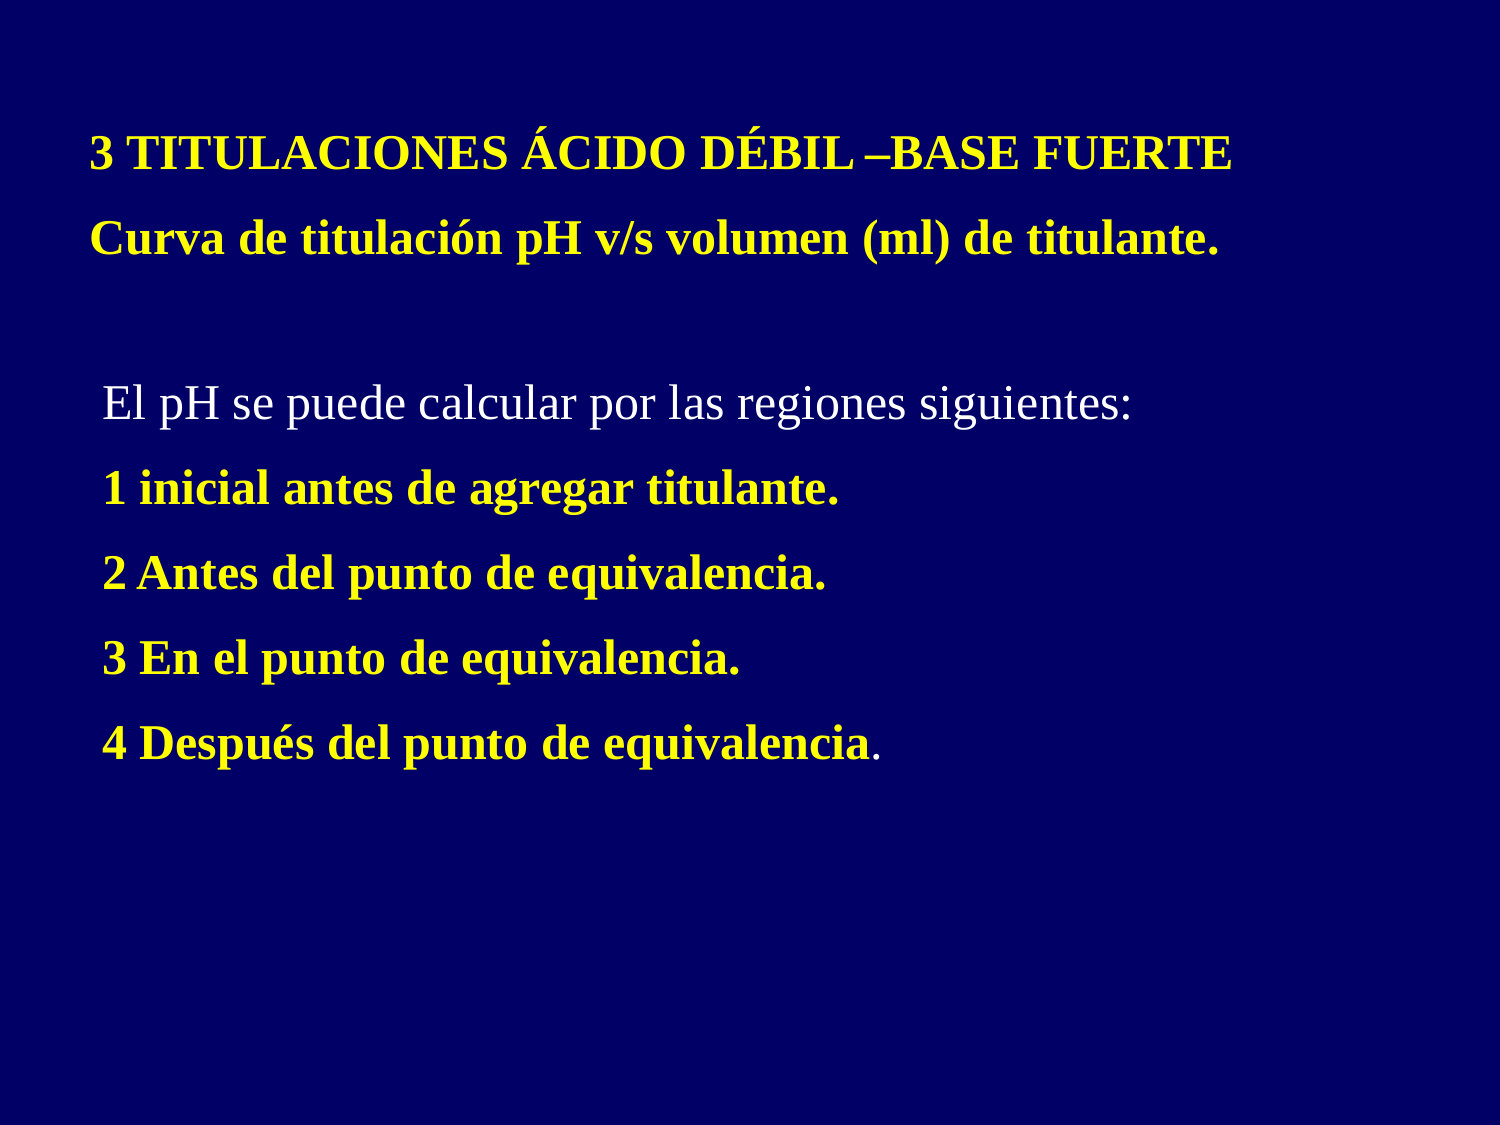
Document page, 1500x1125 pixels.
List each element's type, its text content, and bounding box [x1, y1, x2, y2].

text_box 3 TITULACIONES ÁCIDO DÉBIL –BASE FUERTE Curva de titulación pH v/s volumen (ml) de titulante. [75, 112, 1400, 358]
text_box El pH se puede calcular por las regiones siguientes: 1 inicial antes de agregar titulante. 2 Antes del punto de equivalencia. 3 En el punto de equivalencia. 4 Después del punto de equivalencia. [87, 362, 1413, 863]
